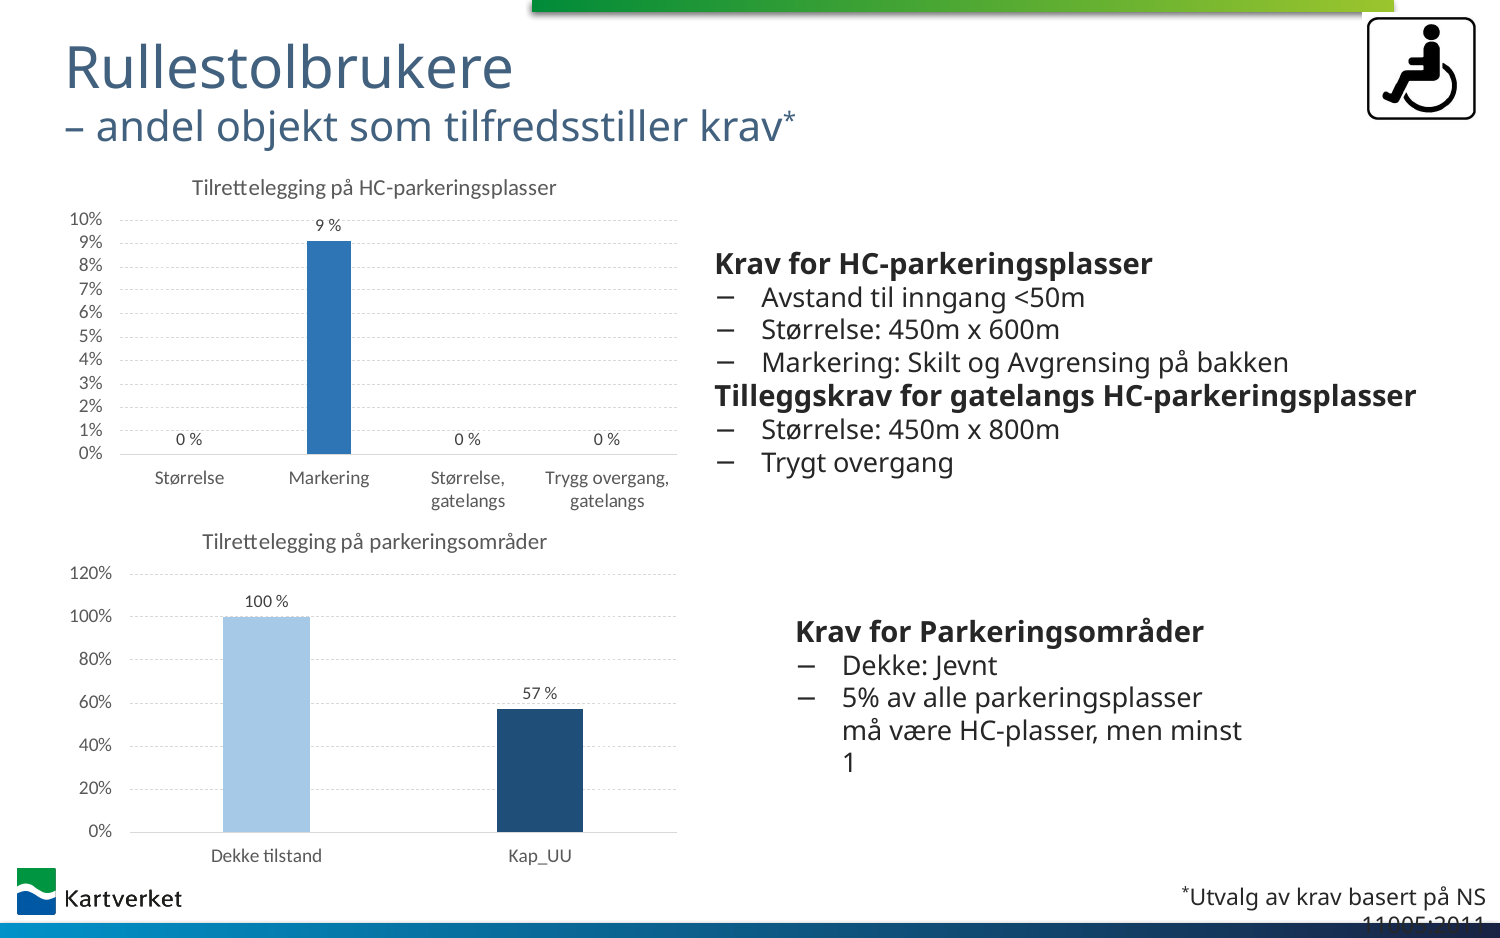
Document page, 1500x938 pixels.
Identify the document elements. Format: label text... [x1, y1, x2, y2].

picture [1362, 12, 1481, 126]
text_box Krav for Parkeringsområder Dekke: Jevnt 5% av alle parkeringsplasser må være HC-plasser, men minst 1 [780, 605, 1261, 786]
text_box Krav for HC-parkeringsplasser Avstand til inngang <50m Størrelse: 450m x 600m Markering: Skilt og Avgrensing på bakken Tilleggskrav for gatelangs HC-parkeringsplasser Størrelse: 450m x 800m Trygt overgang [699, 237, 1433, 485]
text_box *Utvalg av krav basert på NS 11005:2011 [1068, 873, 1500, 938]
picture [62, 520, 688, 874]
picture [62, 166, 688, 519]
text_box Rullestolbrukere – andel objekt som tilfredsstiller krav* [49, 25, 1431, 158]
